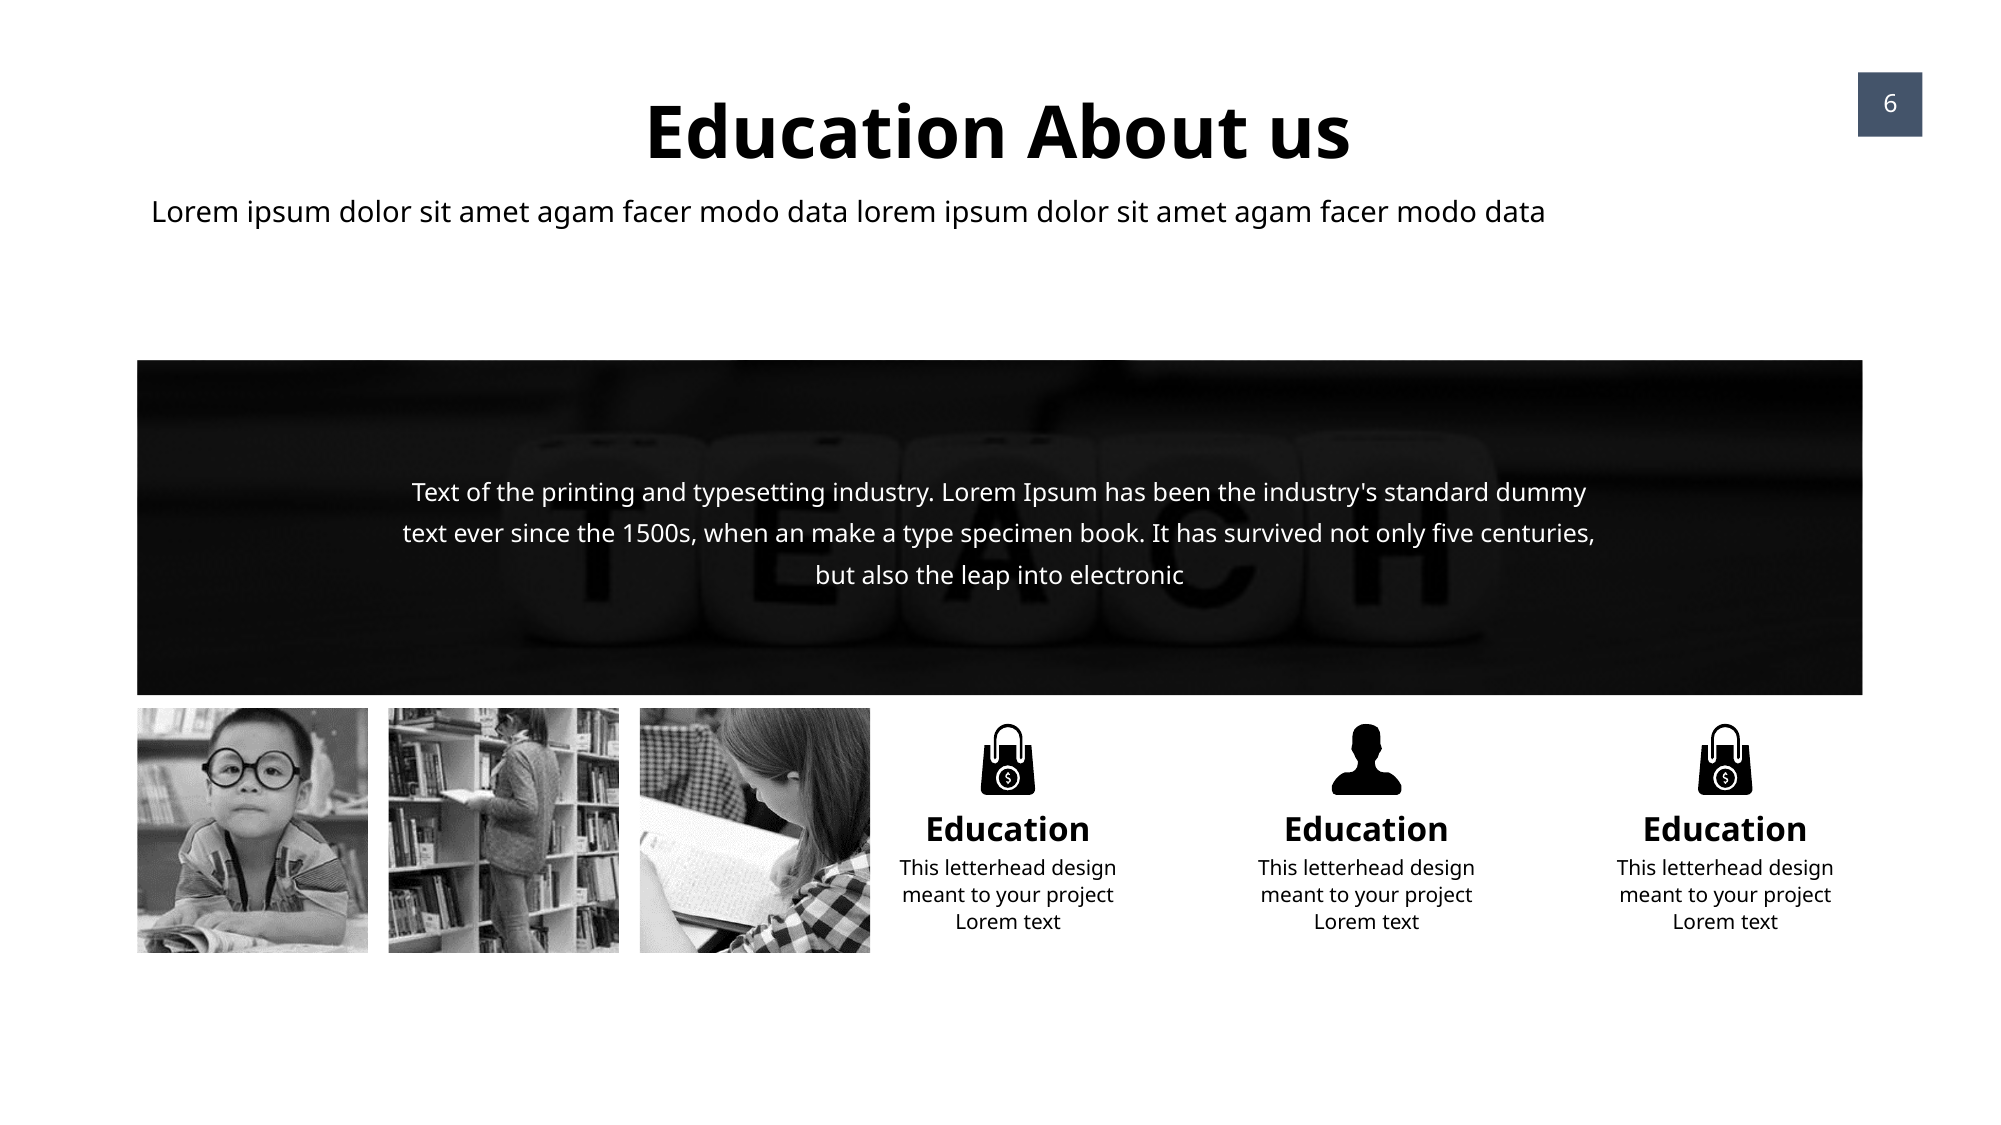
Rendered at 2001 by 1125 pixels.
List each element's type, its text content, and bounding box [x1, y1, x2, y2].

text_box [980, 723, 1036, 795]
subtitle Lorem ipsum dolor sit amet agam facer modo data lorem ipsum dolor sit amet agam facer modo data [136, 186, 1862, 227]
text_box This letterhead design meant to your project Lorem text [1235, 844, 1498, 941]
text_box Education [894, 800, 1121, 844]
picture [137, 708, 368, 953]
title Education About us [136, 78, 1862, 186]
text_box [1331, 723, 1402, 795]
picture [137, 360, 1863, 696]
text_box Education [1253, 800, 1480, 844]
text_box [1596, 723, 1855, 942]
picture [388, 708, 619, 953]
picture [639, 708, 871, 953]
slide_number 6 [1862, 78, 1927, 130]
text_box This letterhead design meant to your project Lorem text [878, 844, 1138, 941]
